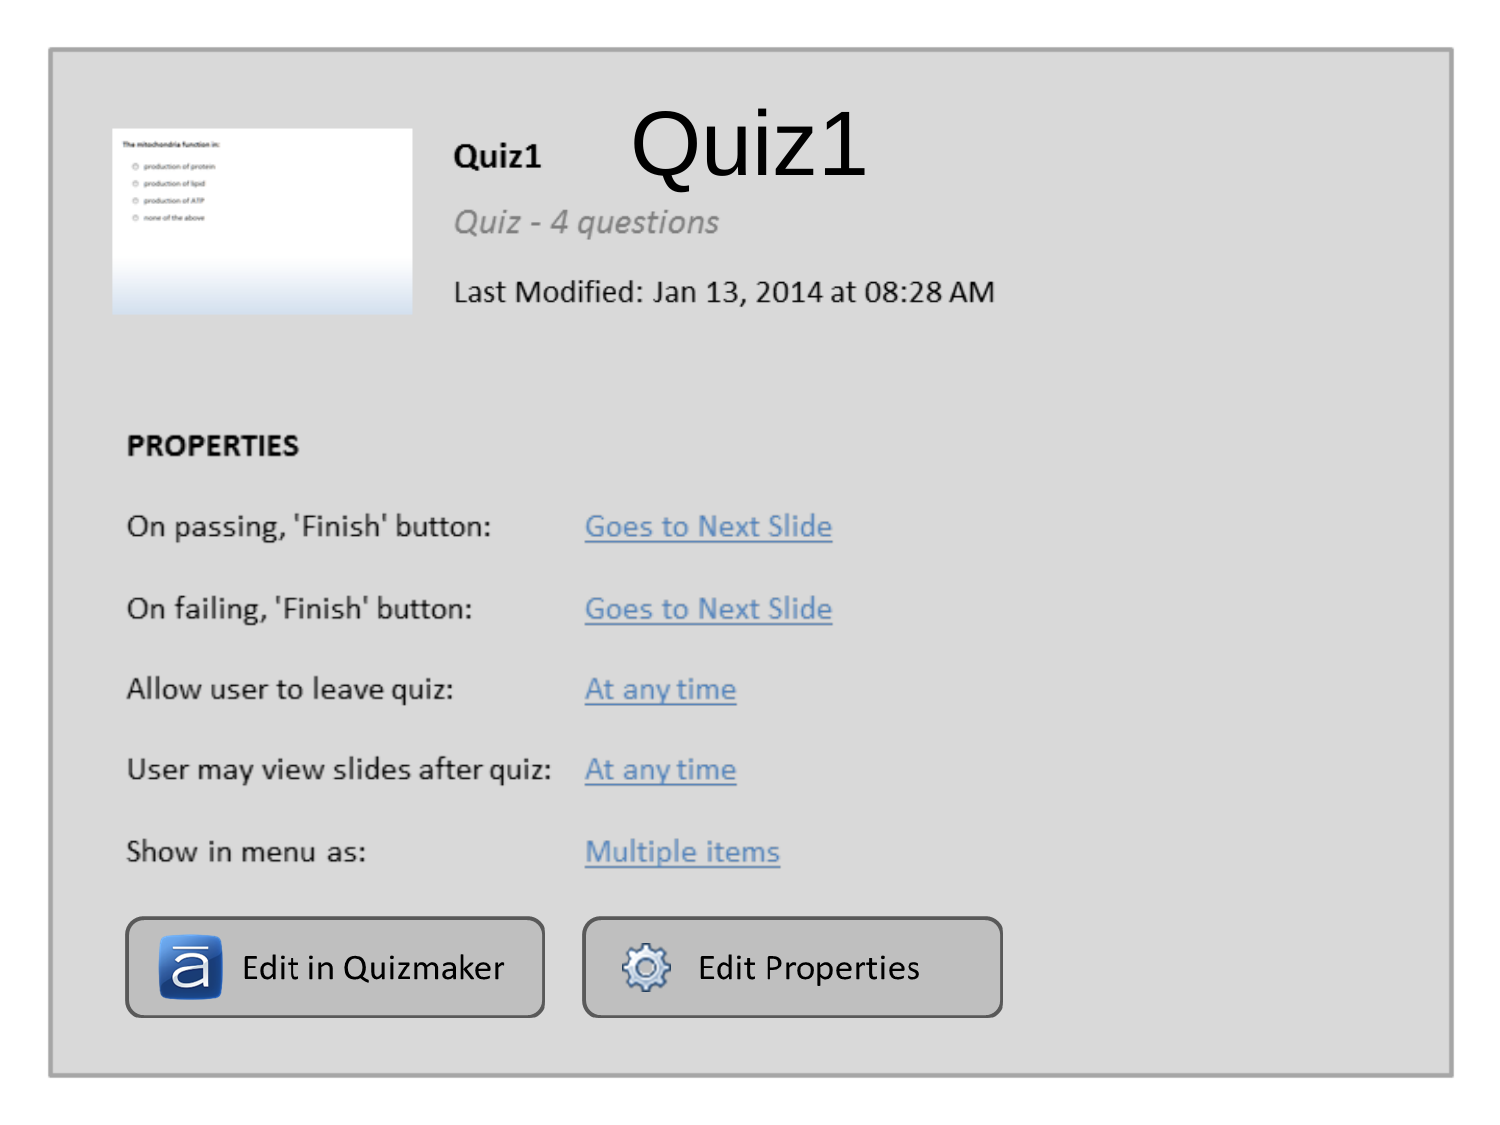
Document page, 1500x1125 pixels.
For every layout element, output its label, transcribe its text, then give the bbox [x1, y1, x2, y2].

title Quiz1 [75, 45, 1425, 233]
picture [0, 0, 1500, 1125]
